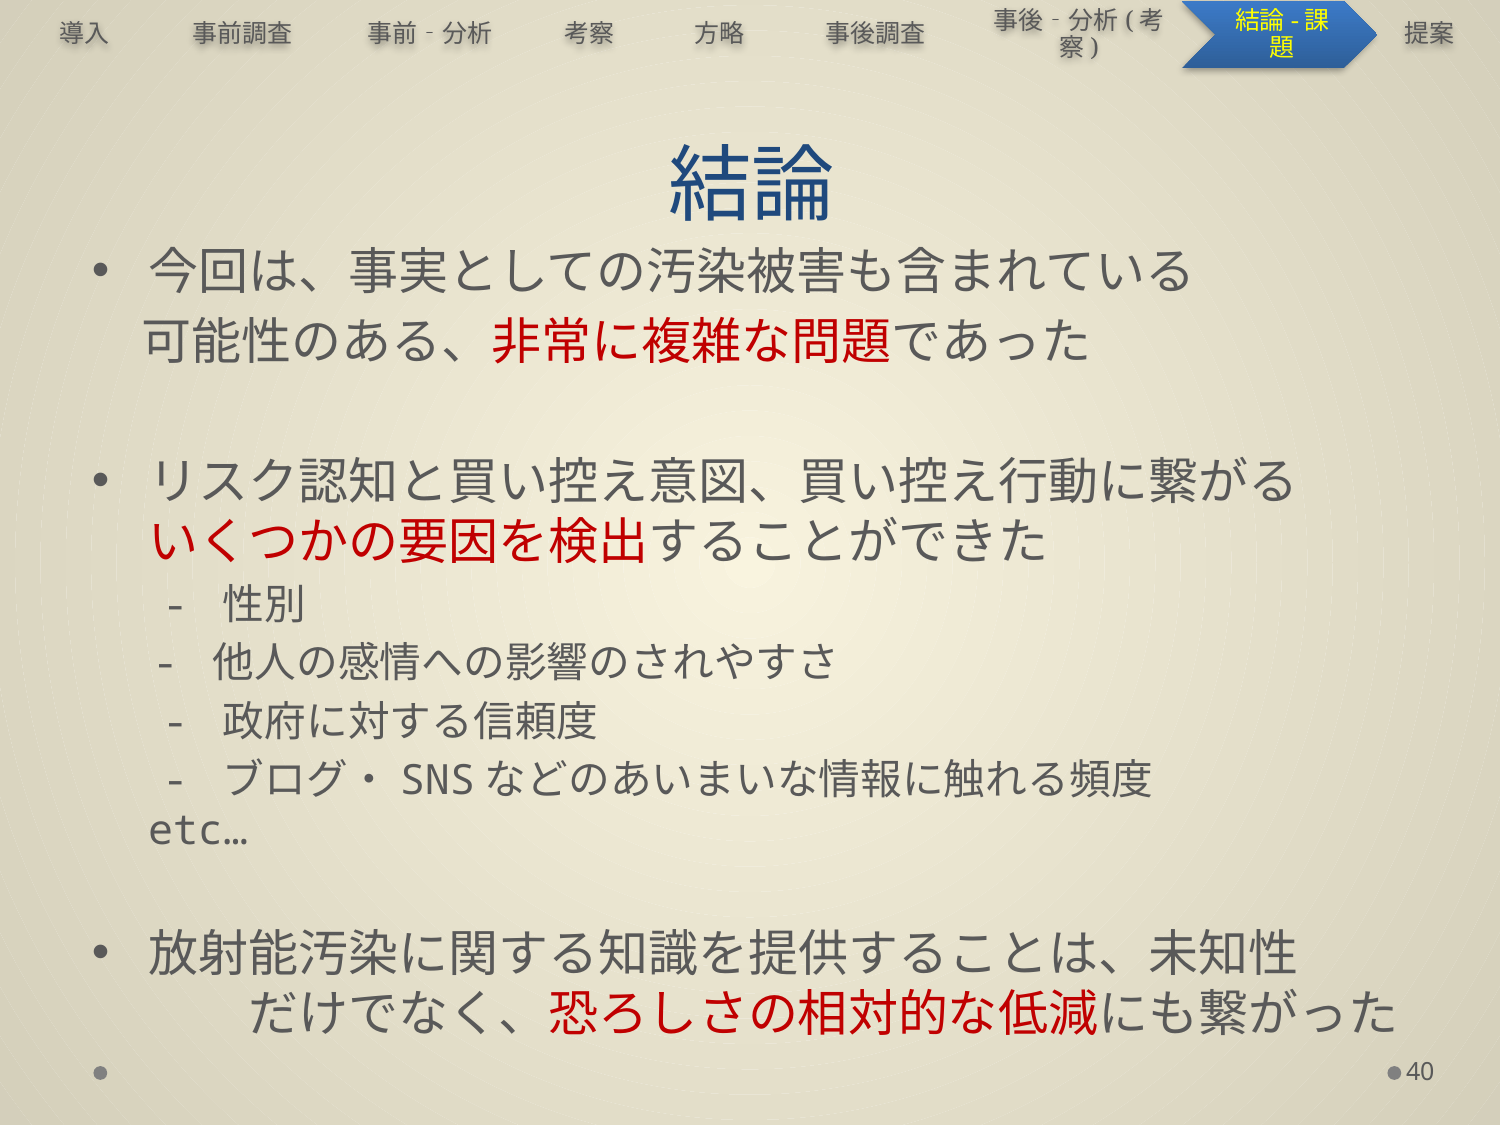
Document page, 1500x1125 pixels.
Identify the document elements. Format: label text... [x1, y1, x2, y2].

slide_number 40 [1401, 1042, 1494, 1103]
title 結論 [76, 101, 1427, 231]
list 今回は、事実としての汚染被害も含まれている 可能性のある、非常に複雑な問題であった リスク認知と買い控え意図、買い控え行動に繋がる いくつかの要因を検出することができた - 性別 - 他人の感情への影響のされやすさ - 政府に対する信頼度 - ブログ・SNSなどのあいまいな情報に触れる頻度 etc… 放射能汚染に関する知識を提供することは、未知性 だけでなく、恐ろしさの相対的な低減にも繋がった [76, 231, 1428, 1036]
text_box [5, 0, 1500, 69]
